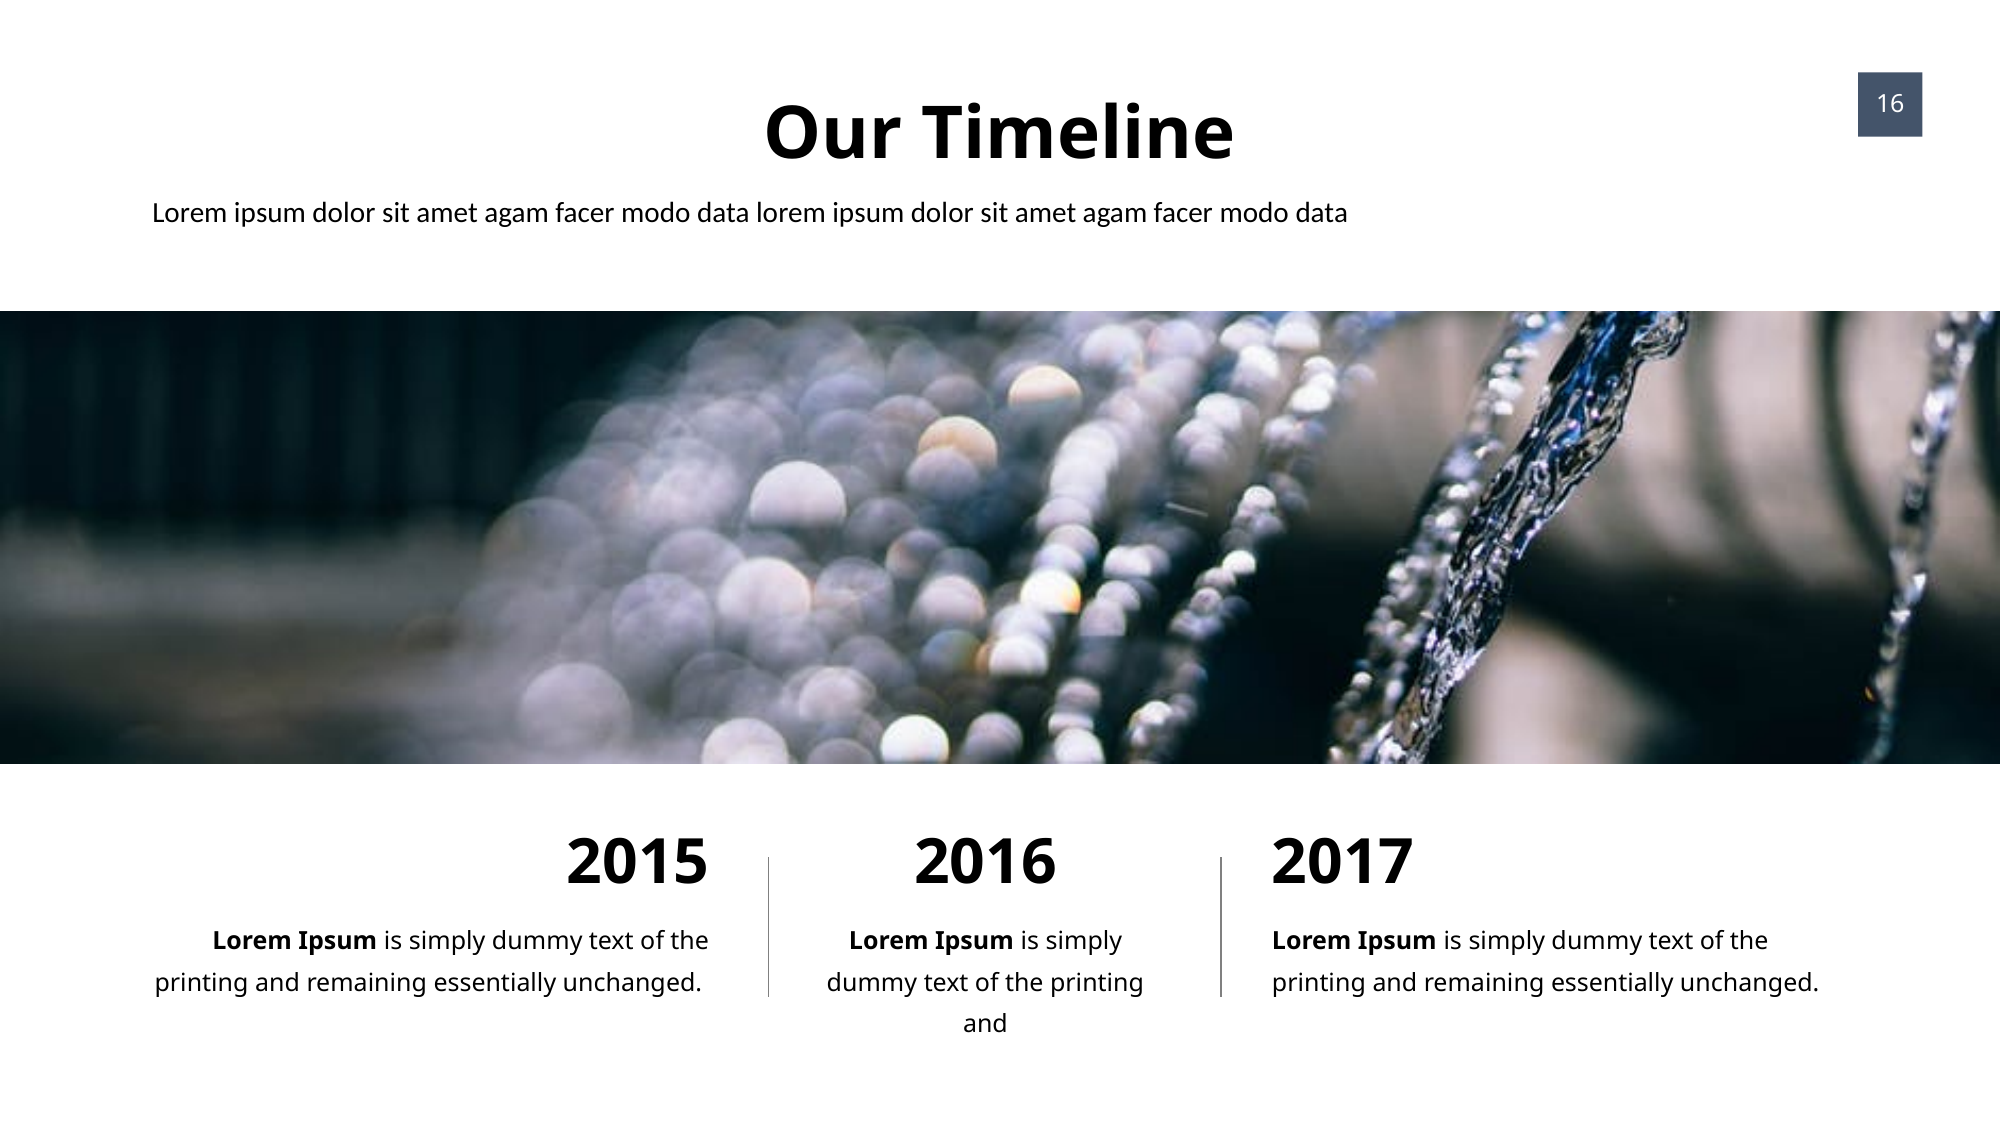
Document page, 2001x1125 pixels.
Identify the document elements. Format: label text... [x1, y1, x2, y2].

subtitle Lorem ipsum dolor sit amet agam facer modo data lorem ipsum dolor sit amet agam facer modo data [137, 186, 1863, 227]
text_box Lorem Ipsum is simply dummy text of the printing and remaining essentially unchanged. [1257, 905, 1863, 1004]
title Our Timeline [137, 78, 1863, 186]
text_box Lorem Ipsum is simply dummy text of the printing and [788, 905, 1183, 1045]
text_box 2015 [391, 813, 725, 904]
picture [0, 311, 2000, 764]
text_box 2017 [1257, 813, 1590, 904]
slide_number 16 [1863, 78, 1927, 130]
text_box 2016 [819, 813, 1152, 904]
text_box Lorem Ipsum is simply dummy text of the printing and remaining essentially unchanged. [104, 905, 725, 1004]
